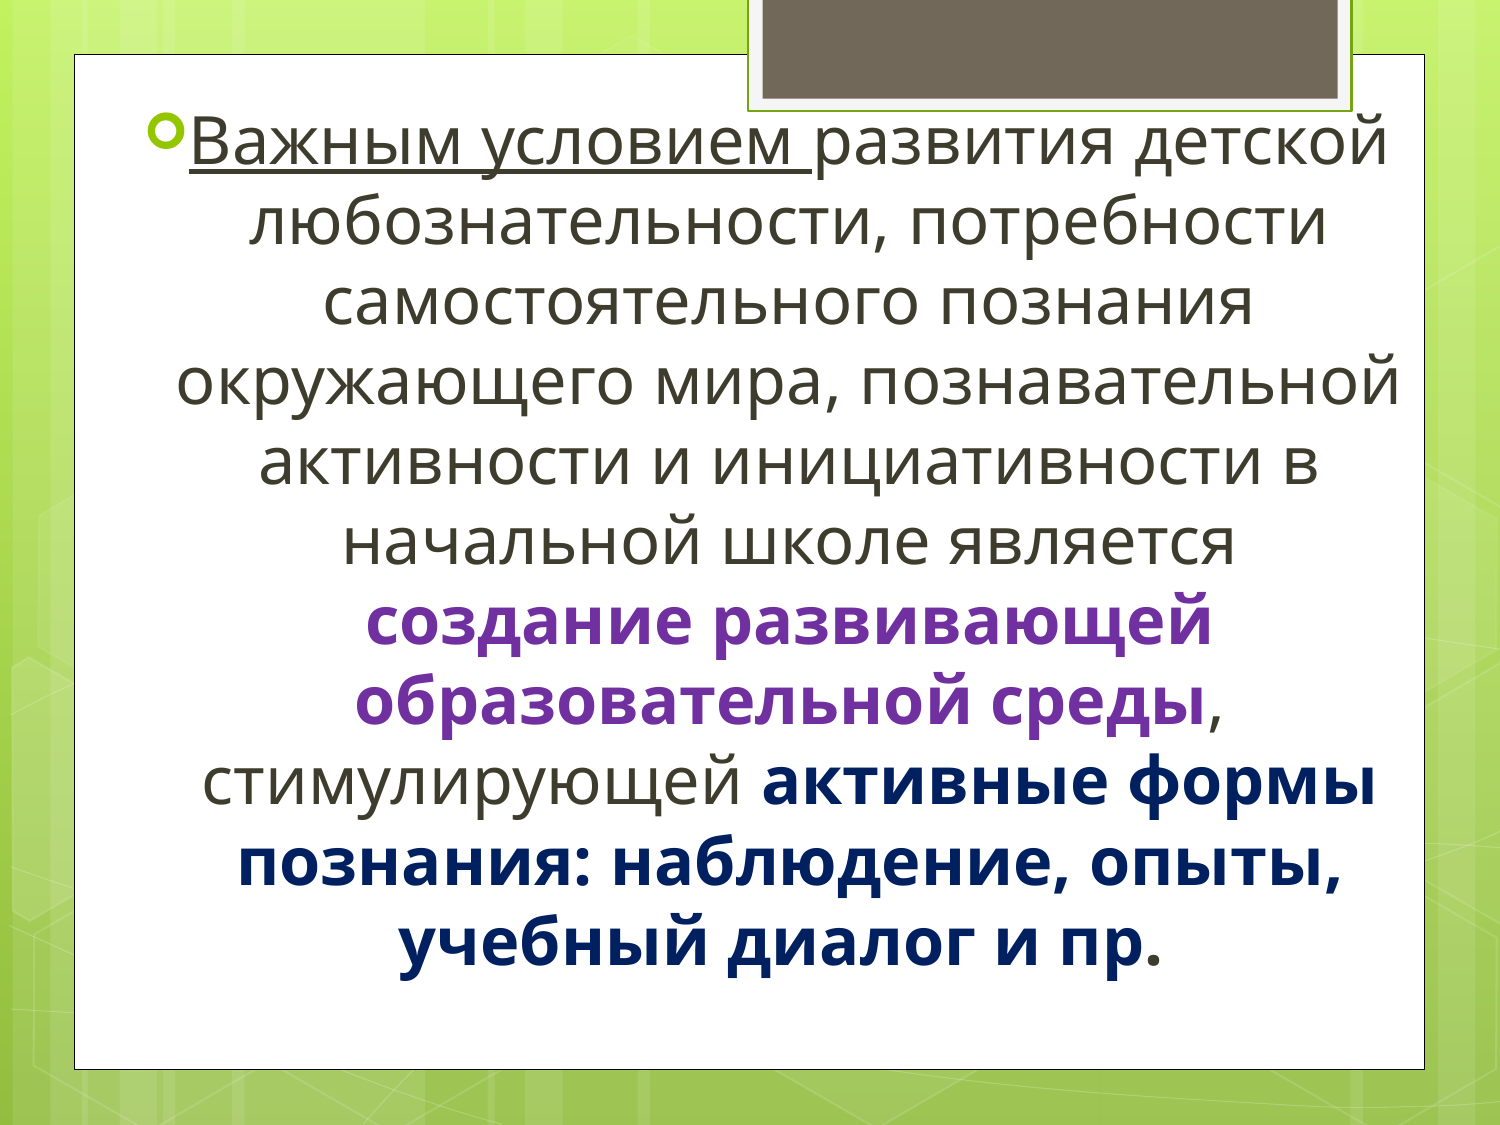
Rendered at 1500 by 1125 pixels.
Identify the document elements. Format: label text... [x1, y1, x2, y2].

list Важным условием развития детской любознательности, потребности самостоятельного познания окружающего мира, познавательной активности и инициативности в начальной школе является создание развивающей образовательной среды, стимулирующей активные формы познания: наблюдение, опыты, учебный диалог и пр. [100, 90, 1424, 1059]
